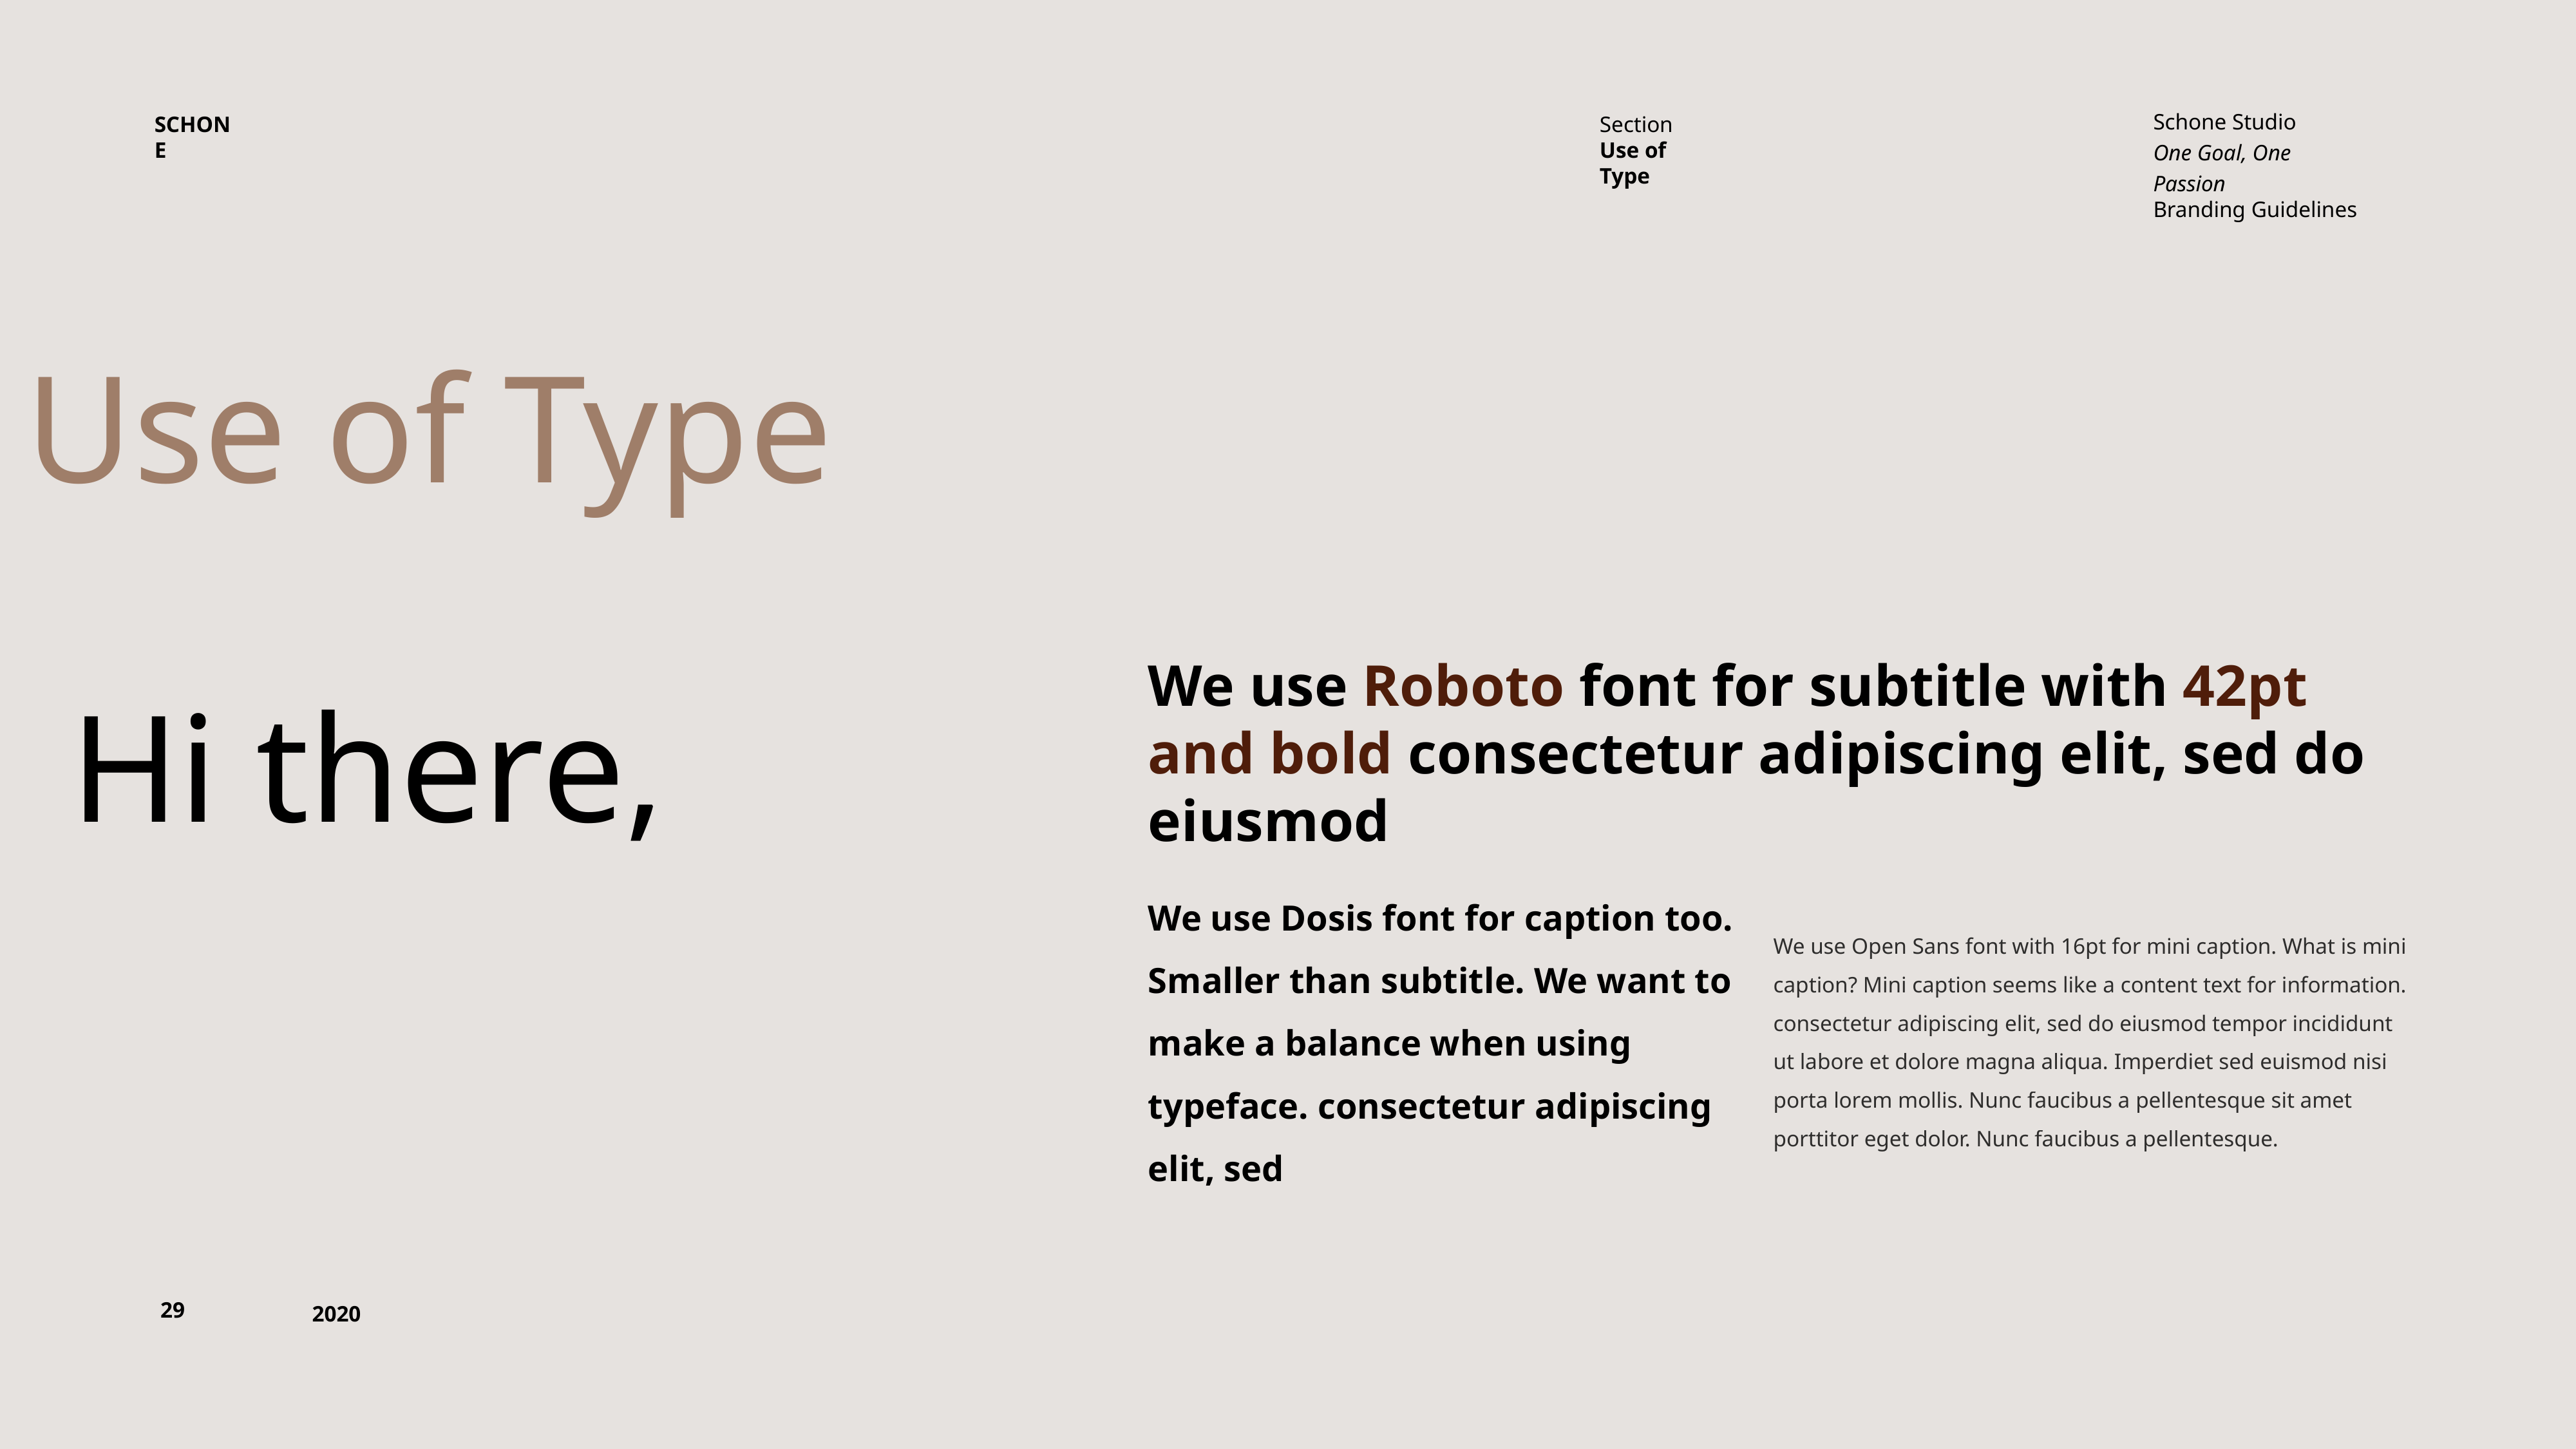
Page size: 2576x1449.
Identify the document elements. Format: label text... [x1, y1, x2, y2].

slide_number 29 [151, 1293, 194, 1334]
text_box Hi there, [62, 687, 672, 862]
text_box We use Roboto font for subtitle with 42pt and bold consectetur adipiscing elit, sed do eiusmod [1141, 642, 2426, 860]
text_box We use Dosis font for caption too. Smaller than subtitle. We want to make a balance when using typeface. consectetur adipiscing elit, sed [1141, 867, 1747, 1197]
text_box Use of Type [17, 361, 840, 518]
list 2020 [304, 1293, 371, 1334]
list Schone Studio One Goal, One Passion Branding Guidelines [2145, 116, 2371, 214]
text_box We use Open Sans font with 16pt for mini caption. What is mini caption? Mini caption seems like a content text for information. consectetur adipiscing elit, sed do eiusmod tempor incididunt ut labore et dolore magna aliqua. Imperdiet sed euismod nisi porta lorem mollis. Nunc faucibus a pellentesque sit amet porttitor eget dolor. Nunc faucibus a pellentesque. [1766, 912, 2426, 1159]
list Section Use of Type [1591, 116, 1723, 184]
list SCHONE [146, 116, 249, 158]
